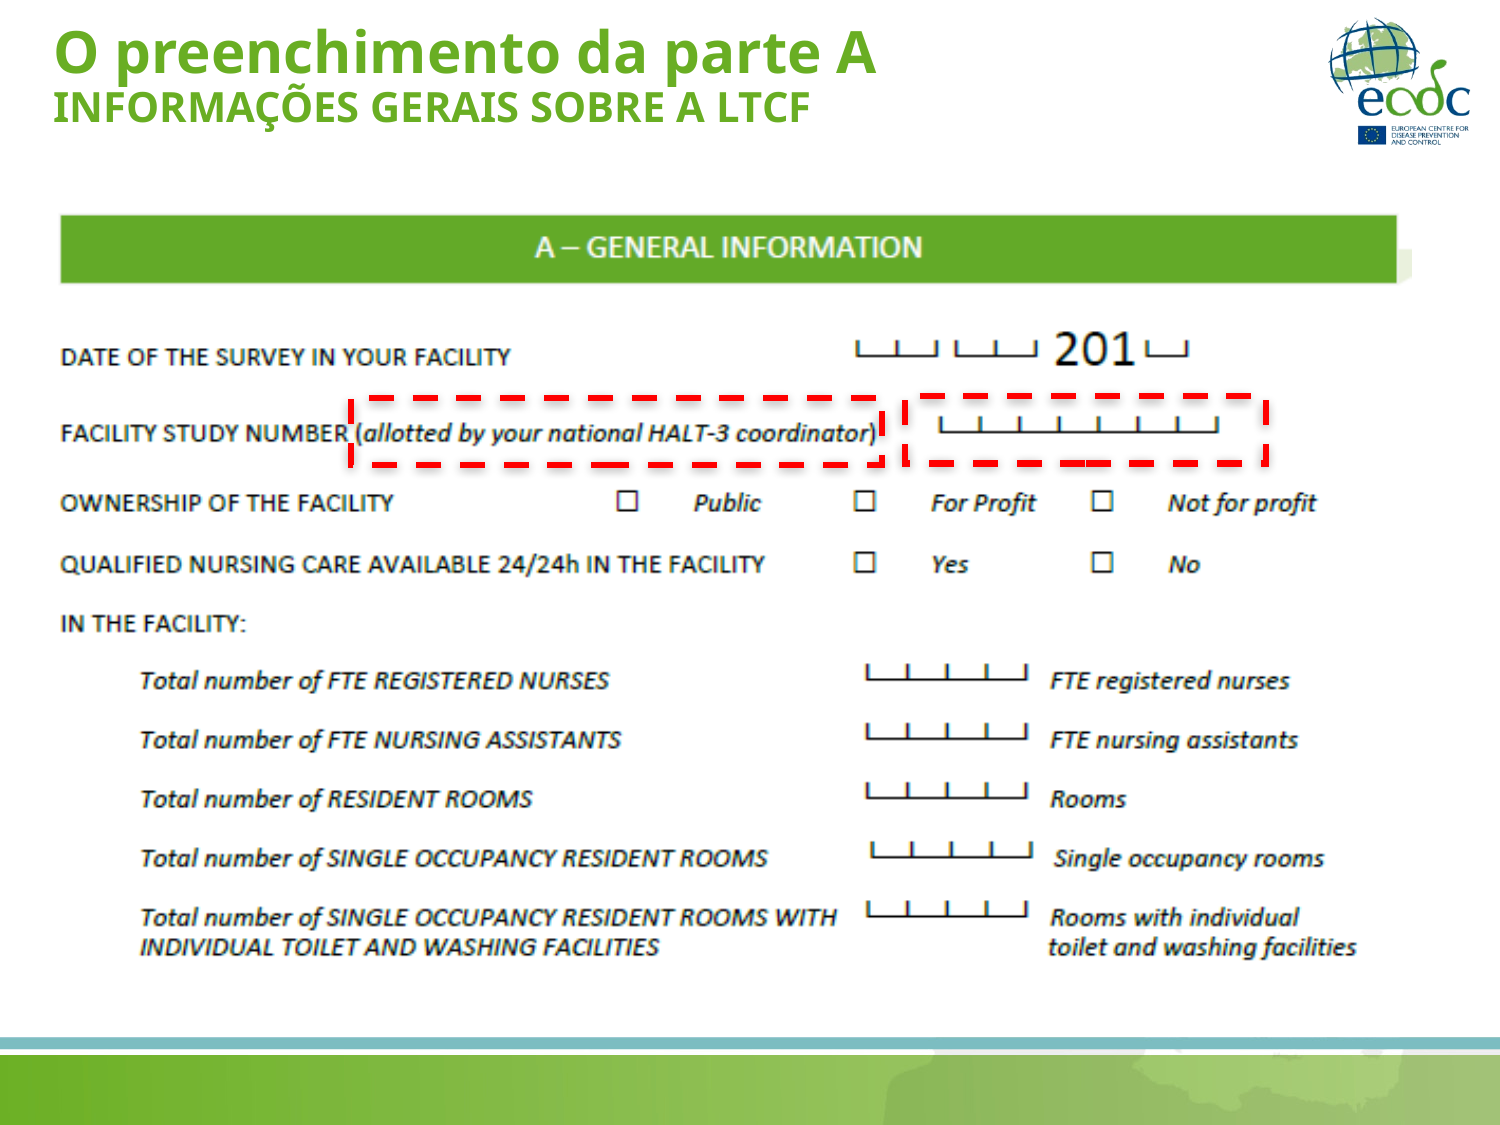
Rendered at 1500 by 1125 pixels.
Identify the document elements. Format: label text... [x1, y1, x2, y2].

picture [0, 1037, 1500, 1125]
picture [52, 198, 1413, 990]
picture [1328, 17, 1473, 148]
title O preenchimento da parte A INFORMAÇÕES GERAIS SOBRE A LTCF [53, 23, 1404, 159]
